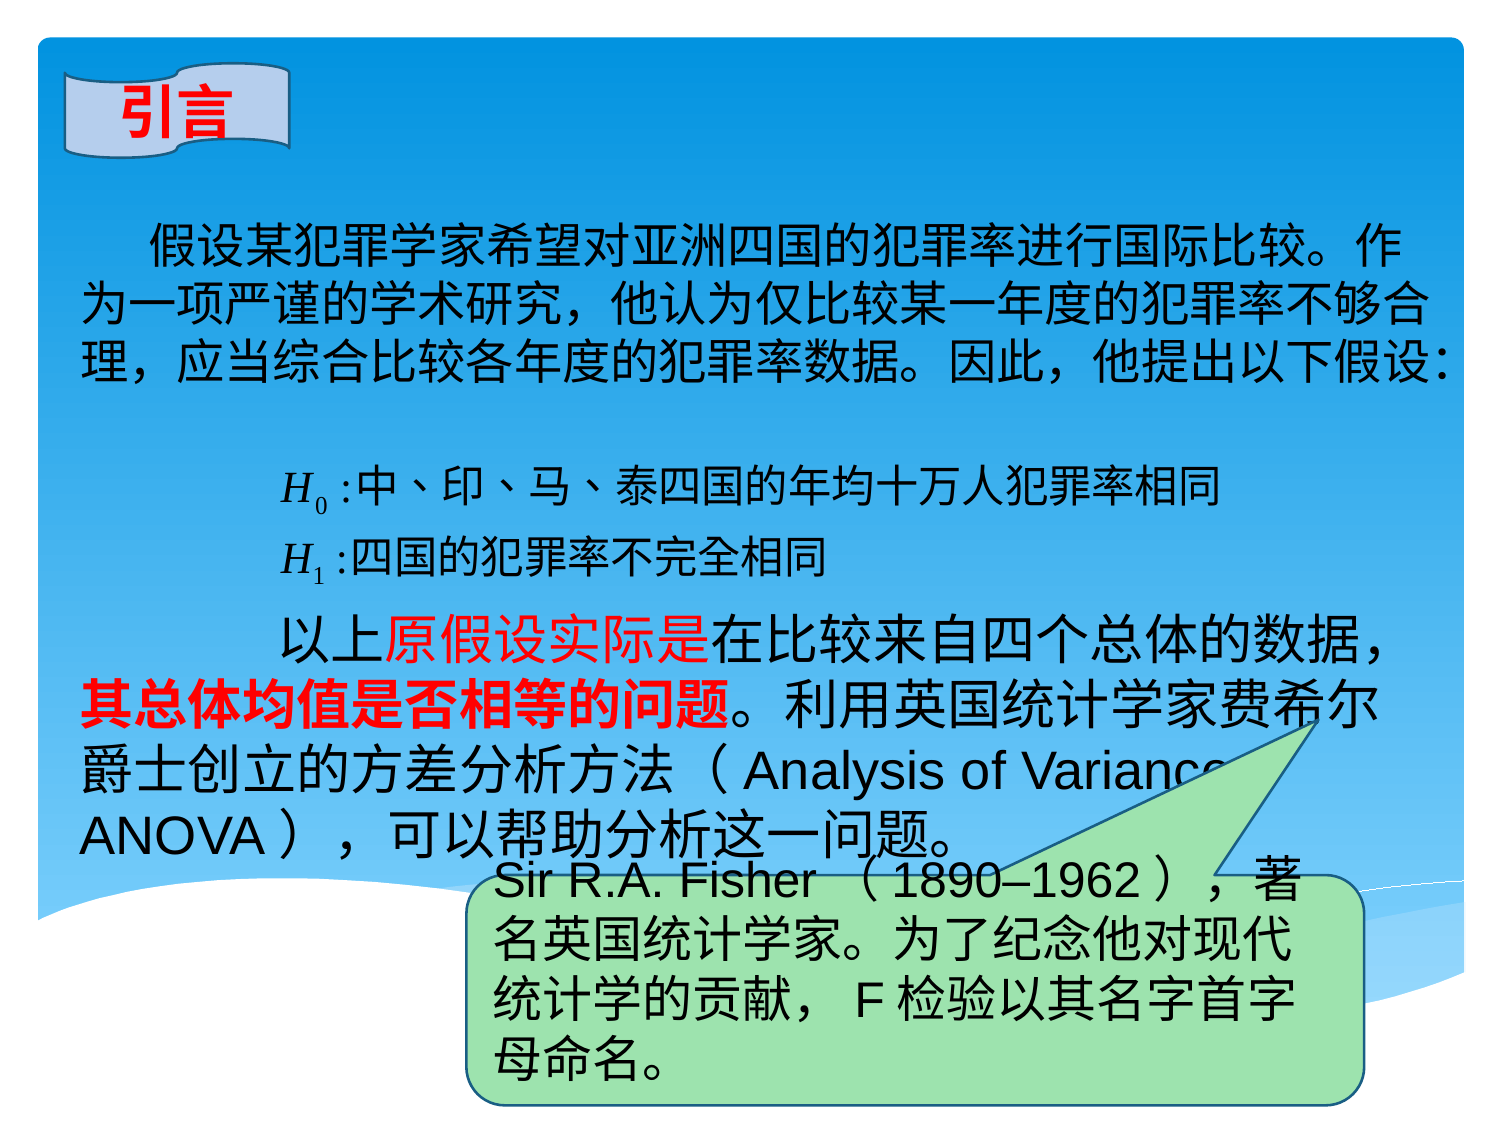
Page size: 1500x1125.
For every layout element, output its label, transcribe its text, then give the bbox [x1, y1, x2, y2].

text_box 引言 [63, 61, 291, 160]
text_box 以上原假设实际是在比较来自四个总体的数据，其总体均值是否相等的问题。利用英国统计学家费希尔爵士创立的方差分析方法（Analysis of Variance, ANOVA），可以帮助分析这一问题。 [64, 597, 1412, 873]
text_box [271, 455, 1229, 595]
subtitle 假设某犯罪学家希望对亚洲四国的犯罪率进行国际比较。作为一项严谨的学术研究，他认为仅比较某一年度的犯罪率不够合理，应当综合比较各年度的犯罪率数据。因此，他提出以下假设： [64, 208, 1447, 450]
text_box Sir R.A. Fisher（1890–1962），著名英国统计学家。为了纪念他对现代统计学的贡献，F检验以其名字首字母命名。 [465, 718, 1366, 1107]
